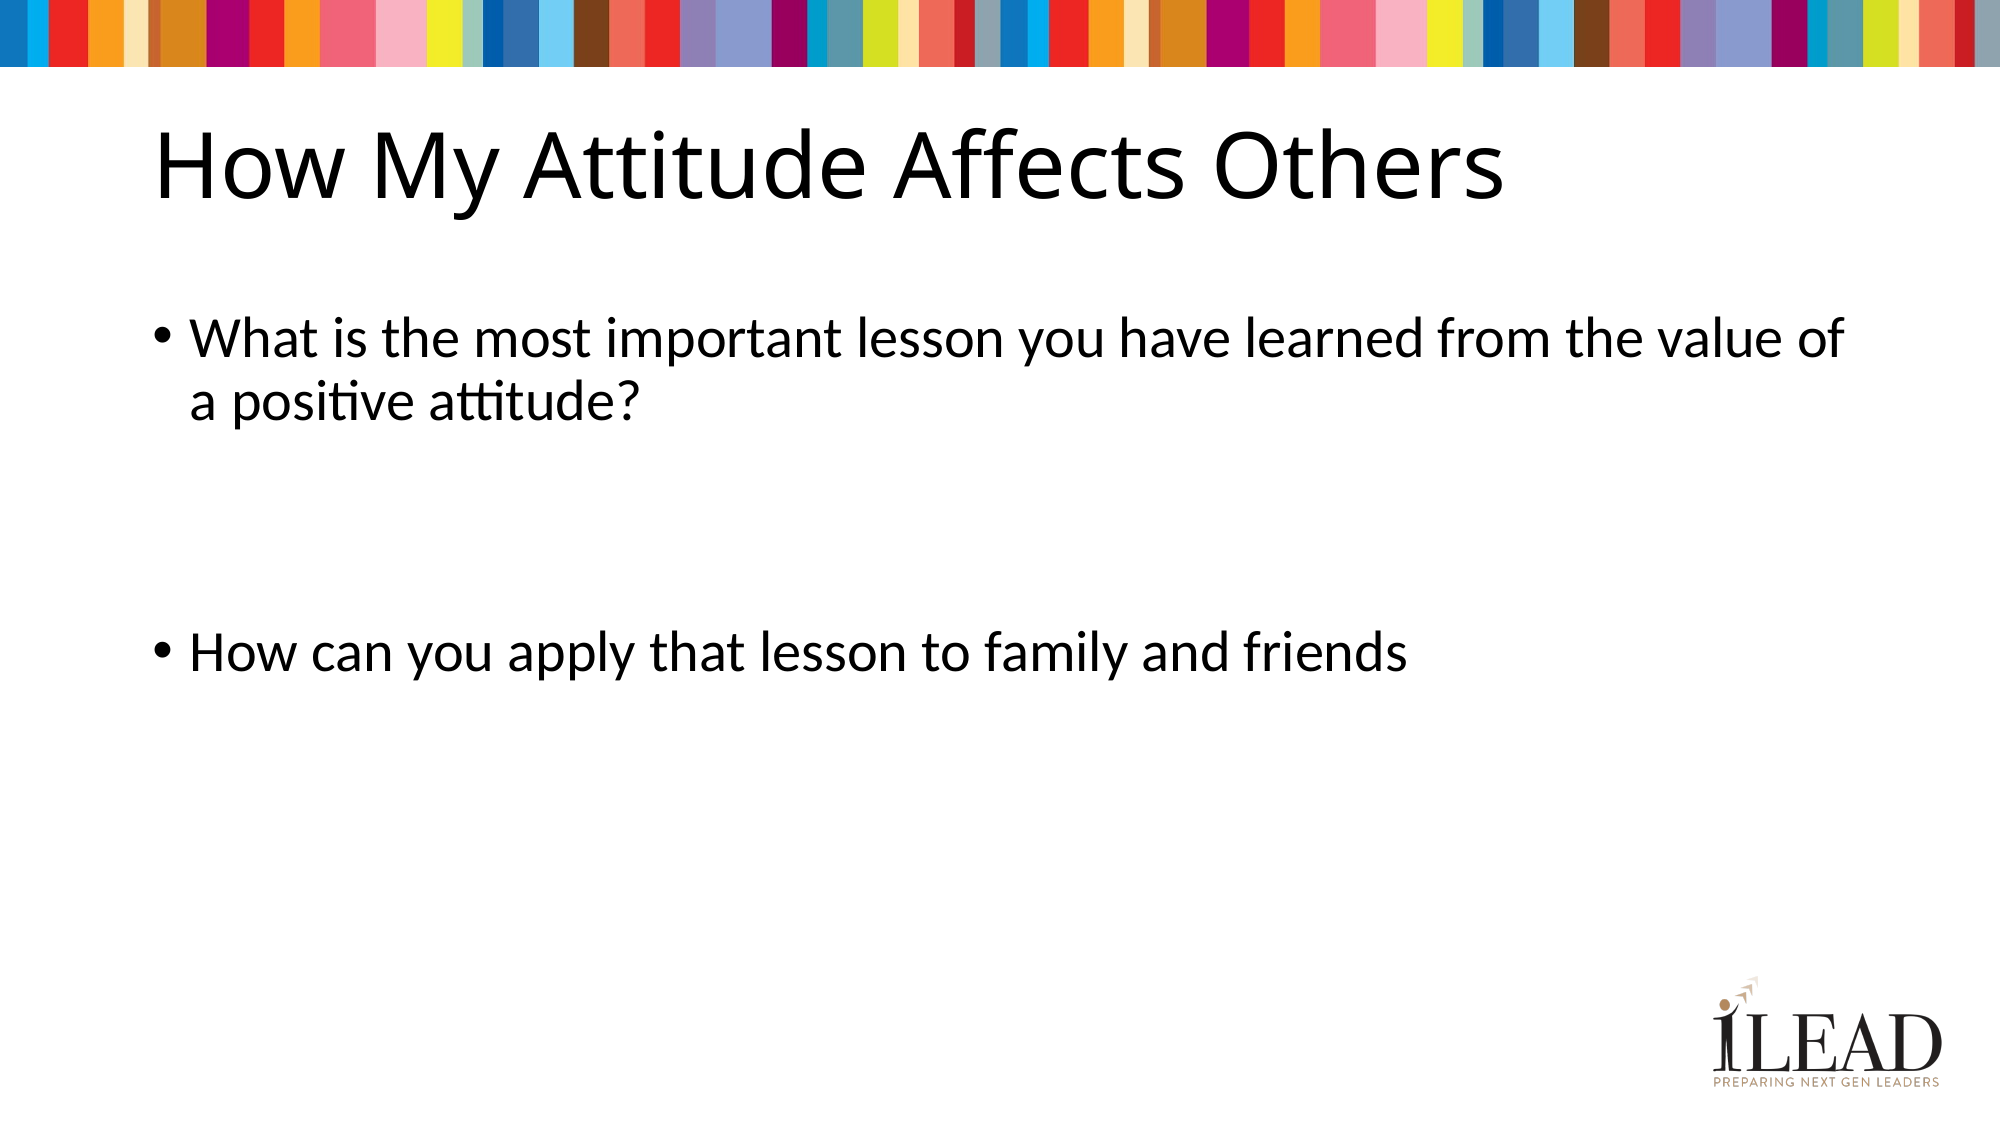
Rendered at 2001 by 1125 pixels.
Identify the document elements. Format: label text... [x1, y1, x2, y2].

picture [1828, 0, 2000, 67]
picture [0, 0, 26, 67]
picture [1048, 0, 1808, 67]
list What is the most important lesson you have learned from the value of a positive attitude? How can you apply that lesson to family and friends [137, 299, 1863, 1014]
title How My Attitude Affects Others [137, 67, 1863, 278]
picture [1709, 972, 1945, 1091]
picture [48, 0, 808, 67]
picture [828, 0, 1026, 67]
